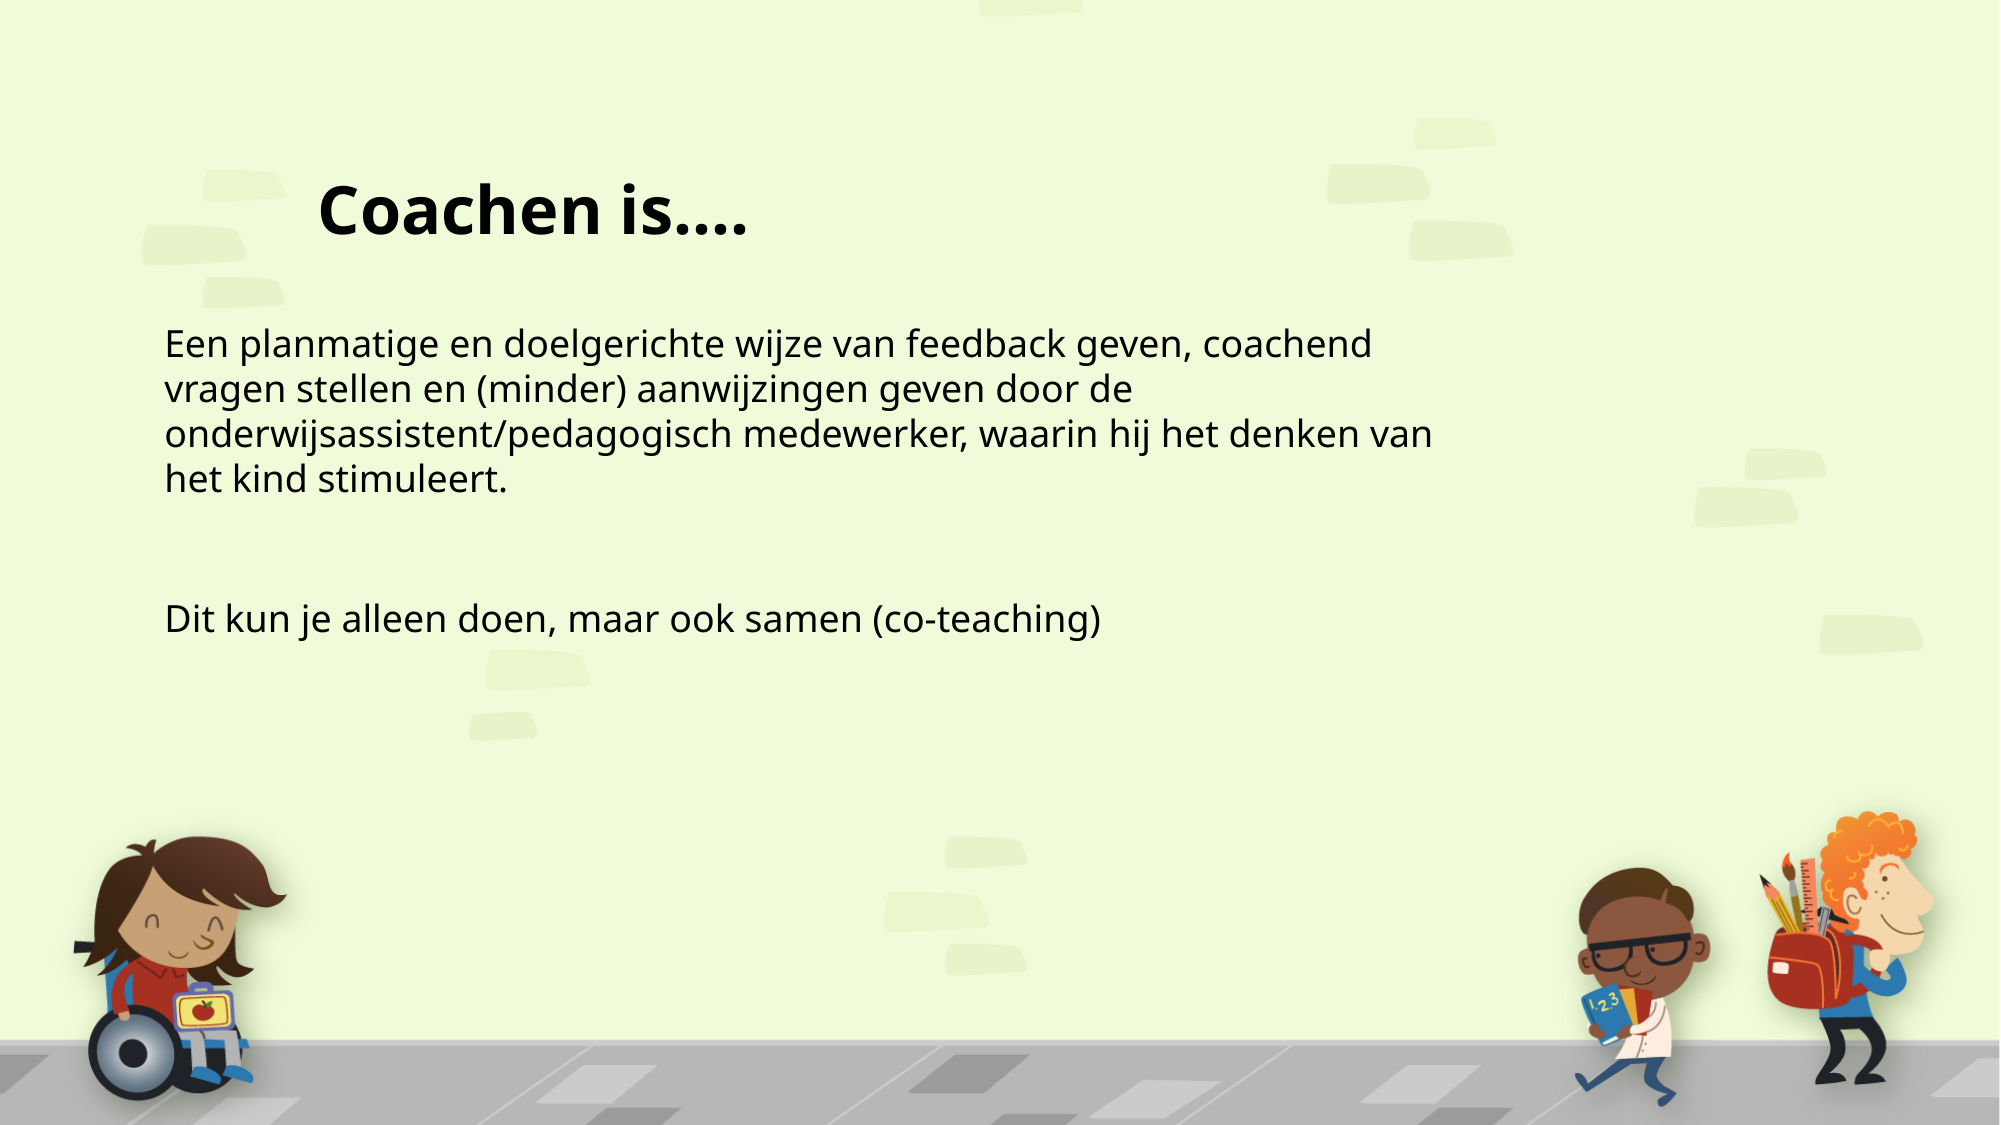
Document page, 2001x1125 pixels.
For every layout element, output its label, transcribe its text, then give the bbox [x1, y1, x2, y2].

picture [0, 0, 2000, 1125]
text_box [303, 160, 1981, 266]
text_box Een planmatige en doelgerichte wijze van feedback geven, coachend vragen stellen en (minder) aanwijzingen geven door de onderwijsassistent/pedagogisch medewerker, waarin hij het denken van het kind stimuleert. Dit kun je alleen doen, maar ook samen (co-teaching) [149, 312, 1501, 808]
text_box Coachen is…. [303, 160, 1304, 256]
